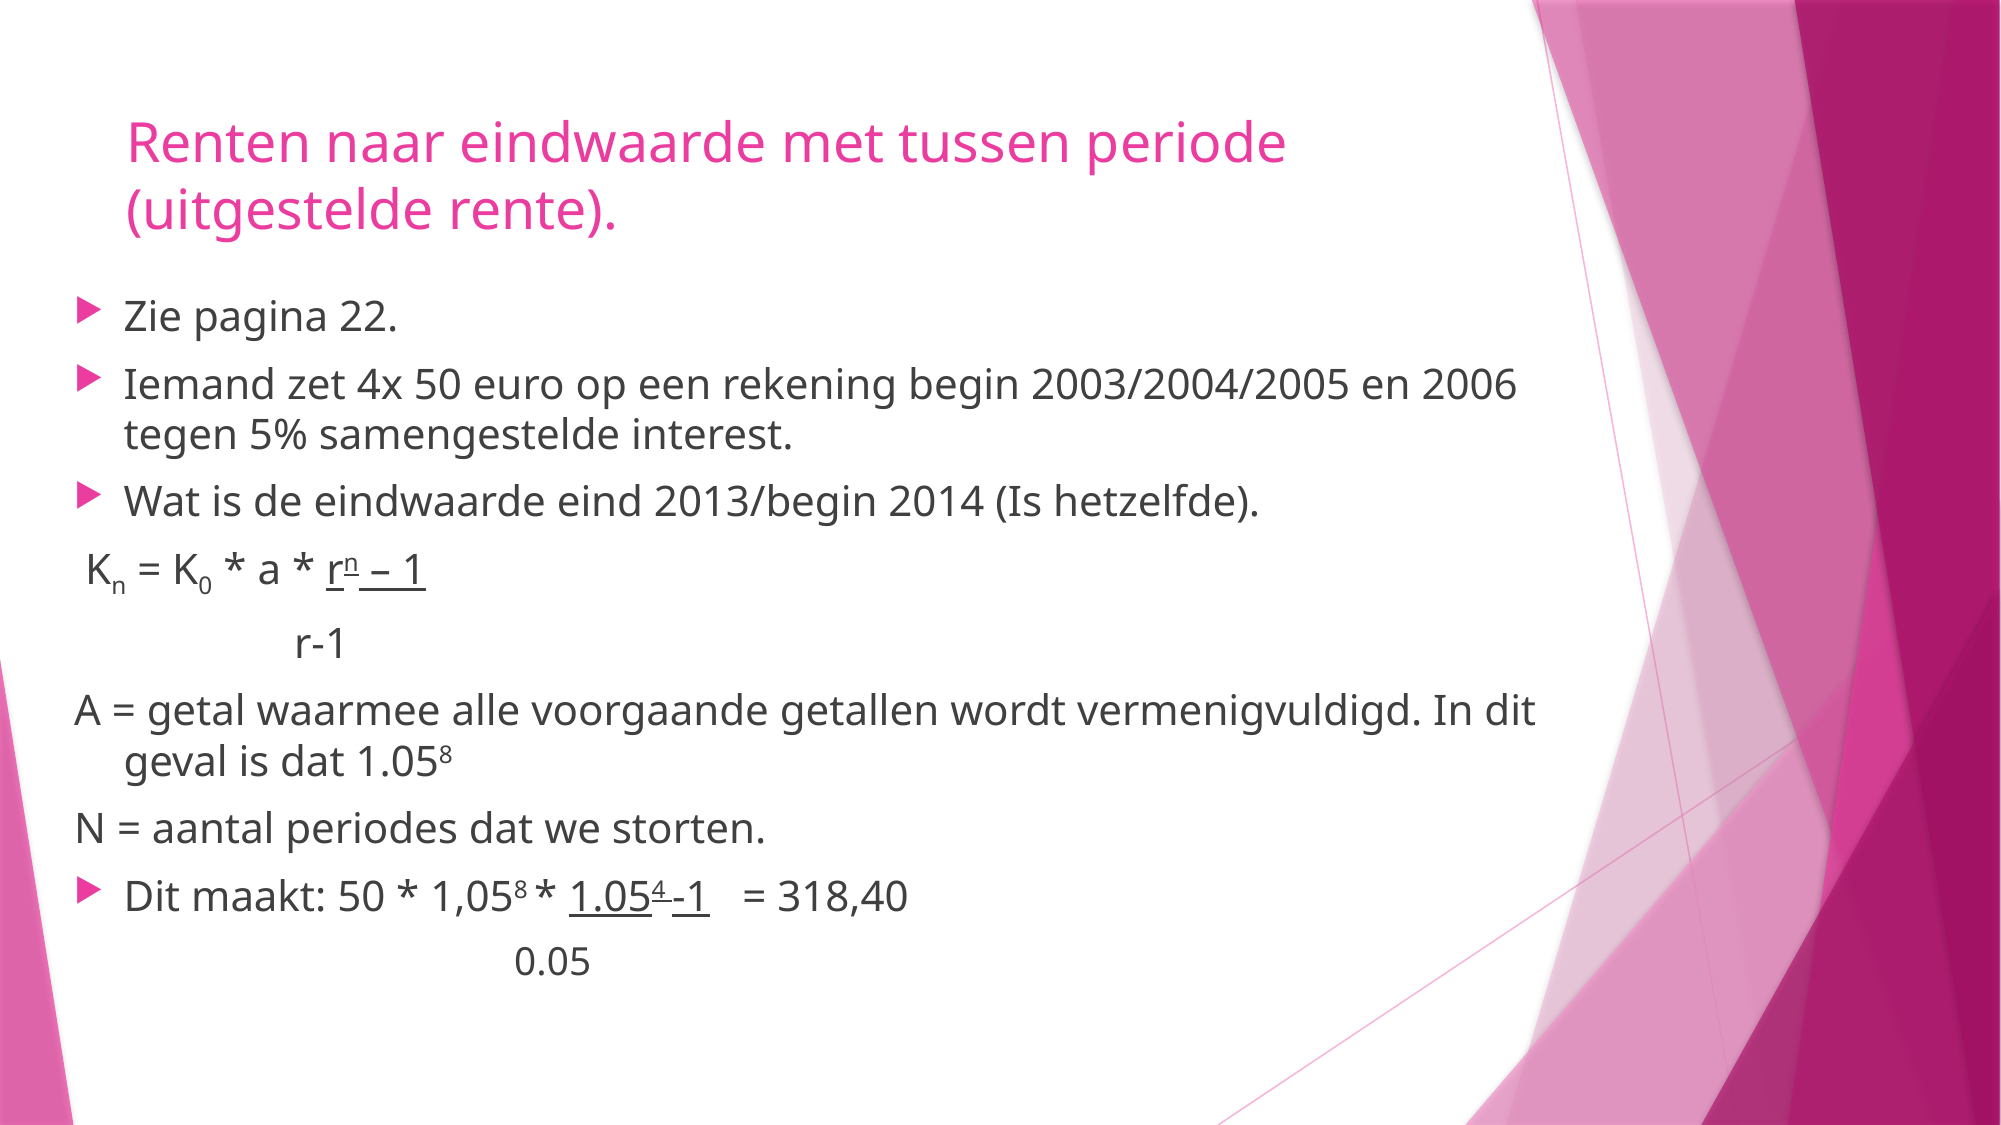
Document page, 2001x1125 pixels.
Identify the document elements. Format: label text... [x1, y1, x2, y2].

title Renten naar eindwaarde met tussen periode (uitgestelde rente). [111, 99, 1522, 282]
list Zie pagina 22. Iemand zet 4x 50 euro op een rekening begin 2003/2004/2005 en 2006 tegen 5% samengestelde interest. Wat is de eindwaarde eind 2013/begin 2014 (Is hetzelfde). Kn = K0 * a * rn – 1 r-1 A = getal waarmee alle voorgaande getallen wordt vermenigvuldigd. In dit geval is dat 1.058 N = aantal periodes dat we storten. Dit maakt: 50 * 1,058 * 1.054 -1 = 318,40 0.05 [59, 282, 1566, 991]
